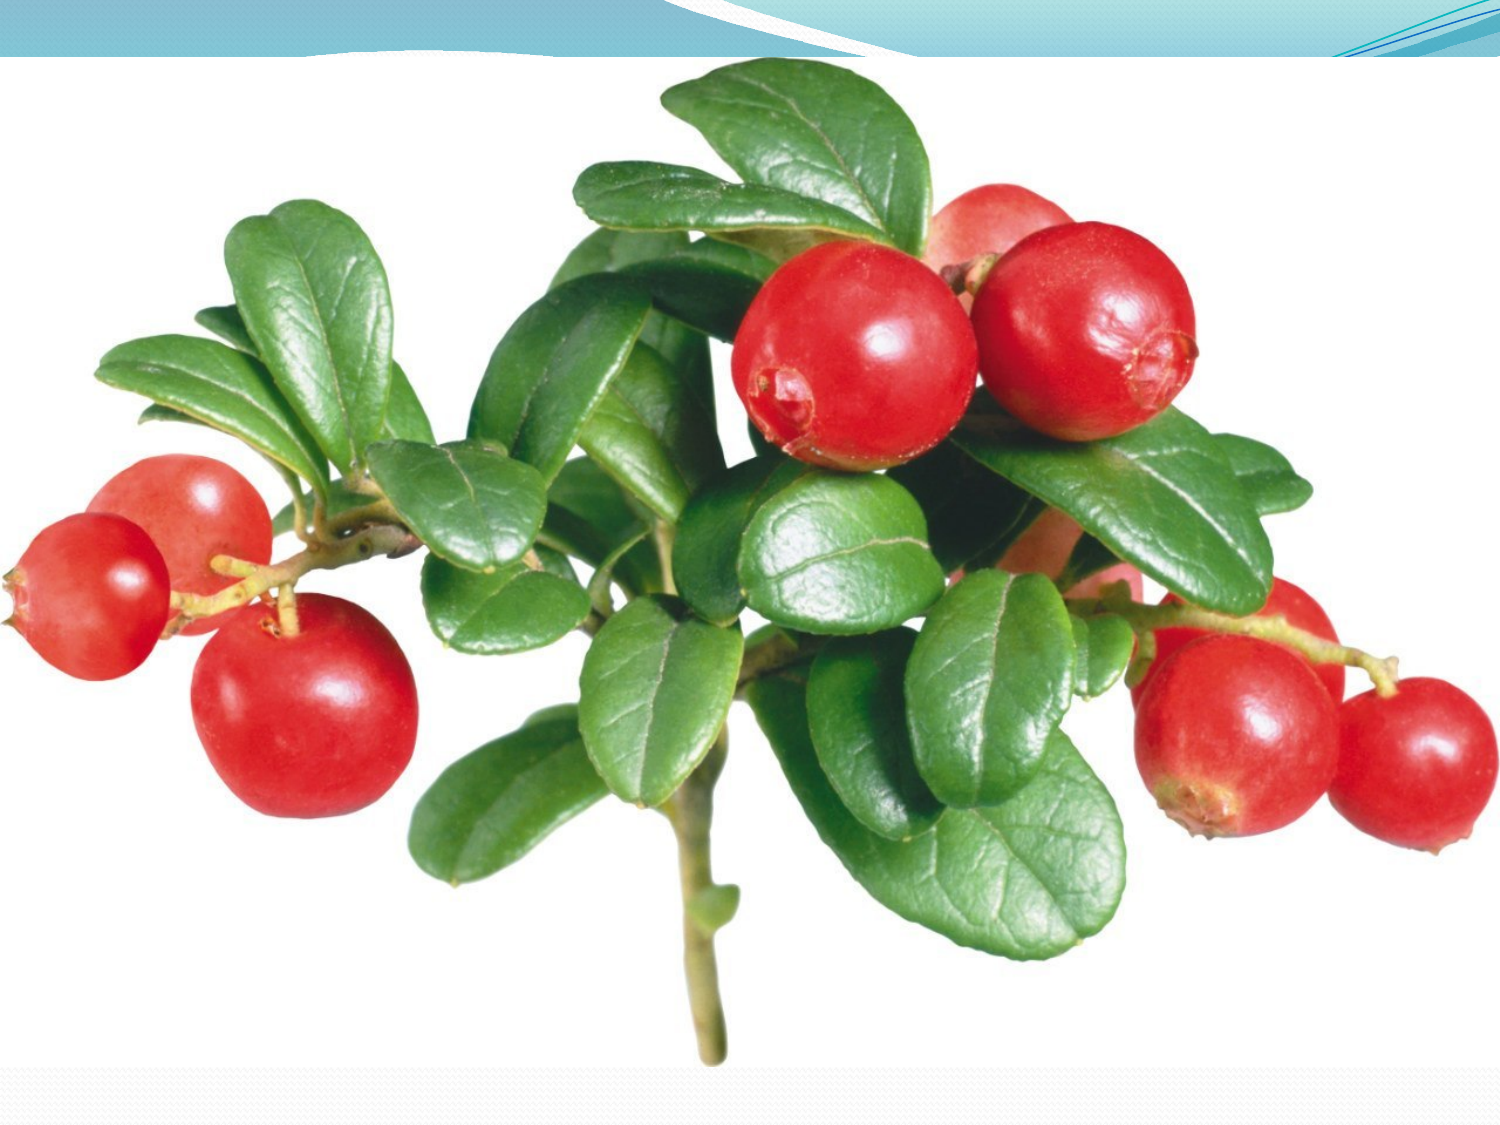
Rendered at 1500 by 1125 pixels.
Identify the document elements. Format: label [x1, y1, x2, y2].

picture [0, 57, 1500, 1068]
